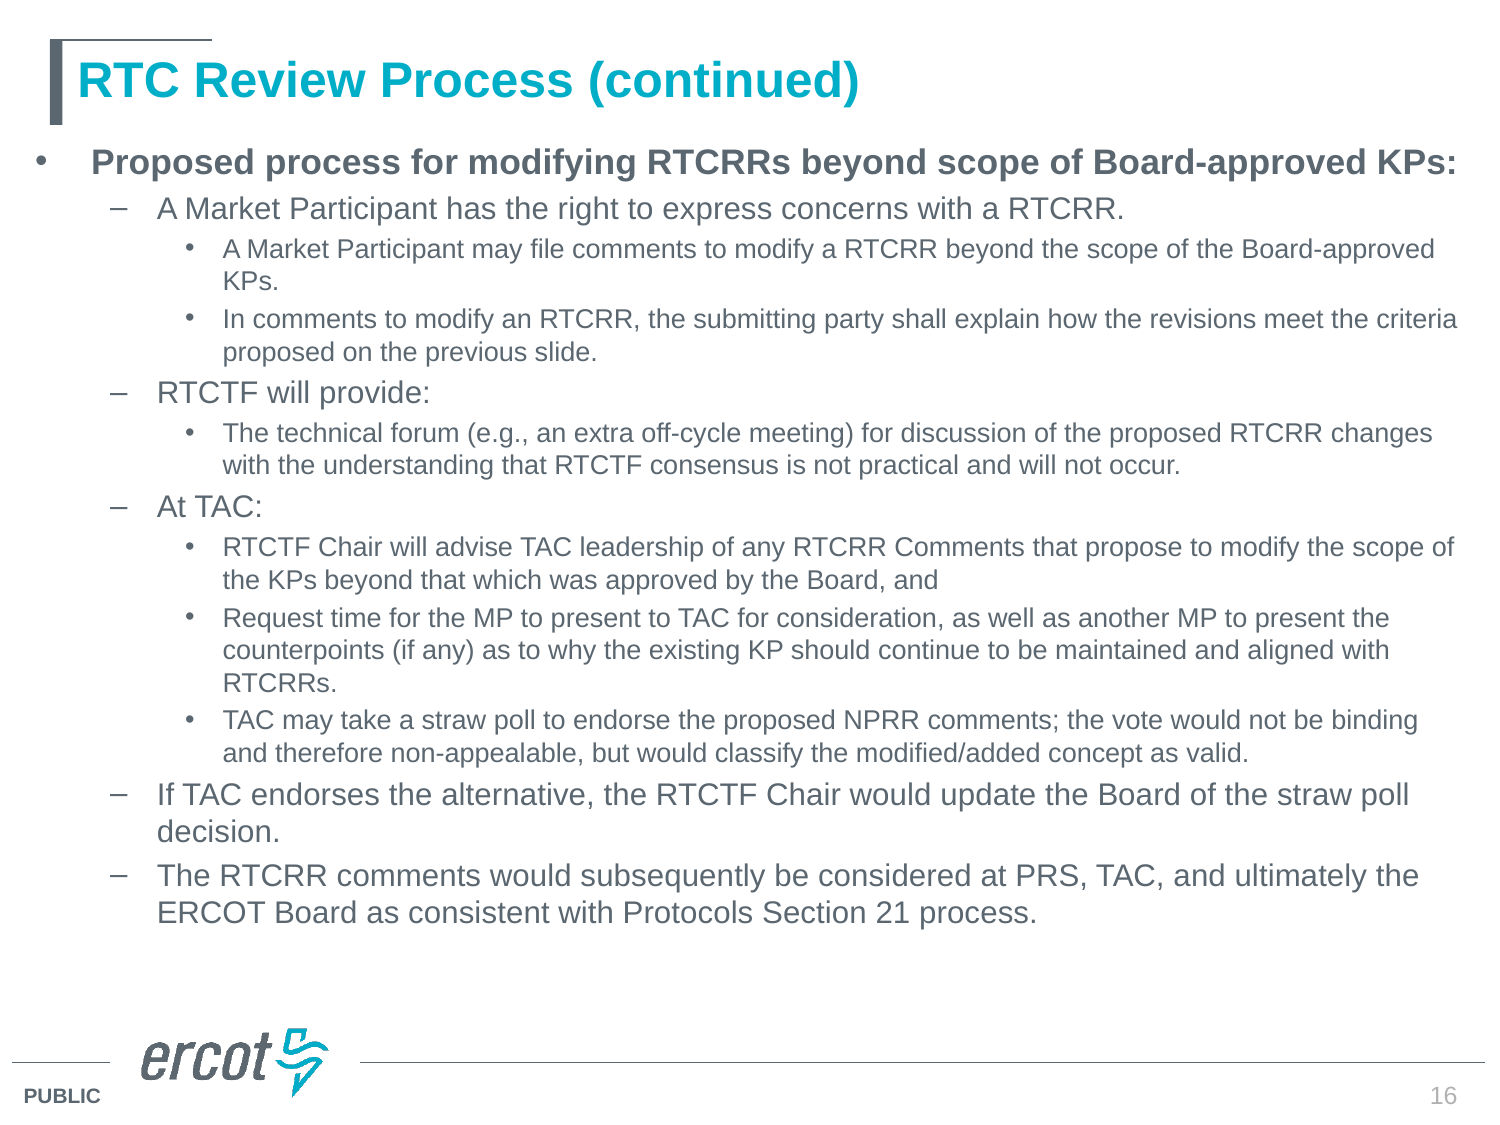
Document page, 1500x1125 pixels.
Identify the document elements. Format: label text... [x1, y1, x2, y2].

title RTC Review Process (continued) [62, 39, 1450, 125]
slide_number 16 [1400, 1076, 1488, 1113]
picture [137, 1024, 332, 1100]
list Proposed process for modifying RTCRRs beyond scope of Board-approved KPs: A Market Participant has the right to express concerns with a RTCRR. A Market Participant may file comments to modify a RTCRR beyond the scope of the Board-approved KPs. In comments to modify an RTCRR, the submitting party shall explain how the revisions meet the criteria proposed on the previous slide. RTCTF will provide: The technical forum (e.g., an extra off-cycle meeting) for discussion of the proposed RTCRR changes with the understanding that RTCTF consensus is not practical and will not occur. At TAC: RTCTF Chair will advise TAC leadership of any RTCRR Comments that propose to modify the scope of the KPs beyond that which was approved by the Board, and Request time for the MP to present to TAC for consideration, as well as another MP to present the counterpoints (if any) as to why the existing KP should continue to be maintained and aligned with RTCRRs. TAC may take a straw poll to endorse the proposed NPRR comments; the vote would not be binding and therefore non-appealable, but would classify the modified/added concept as valid. If TAC endorses the alternative, the RTCTF Chair would update the Board of the straw poll decision. The RTCRR comments would subsequently be considered at PRS, TAC, and ultimately the ERCOT Board as consistent with Protocols Section 21 process. [20, 131, 1483, 975]
